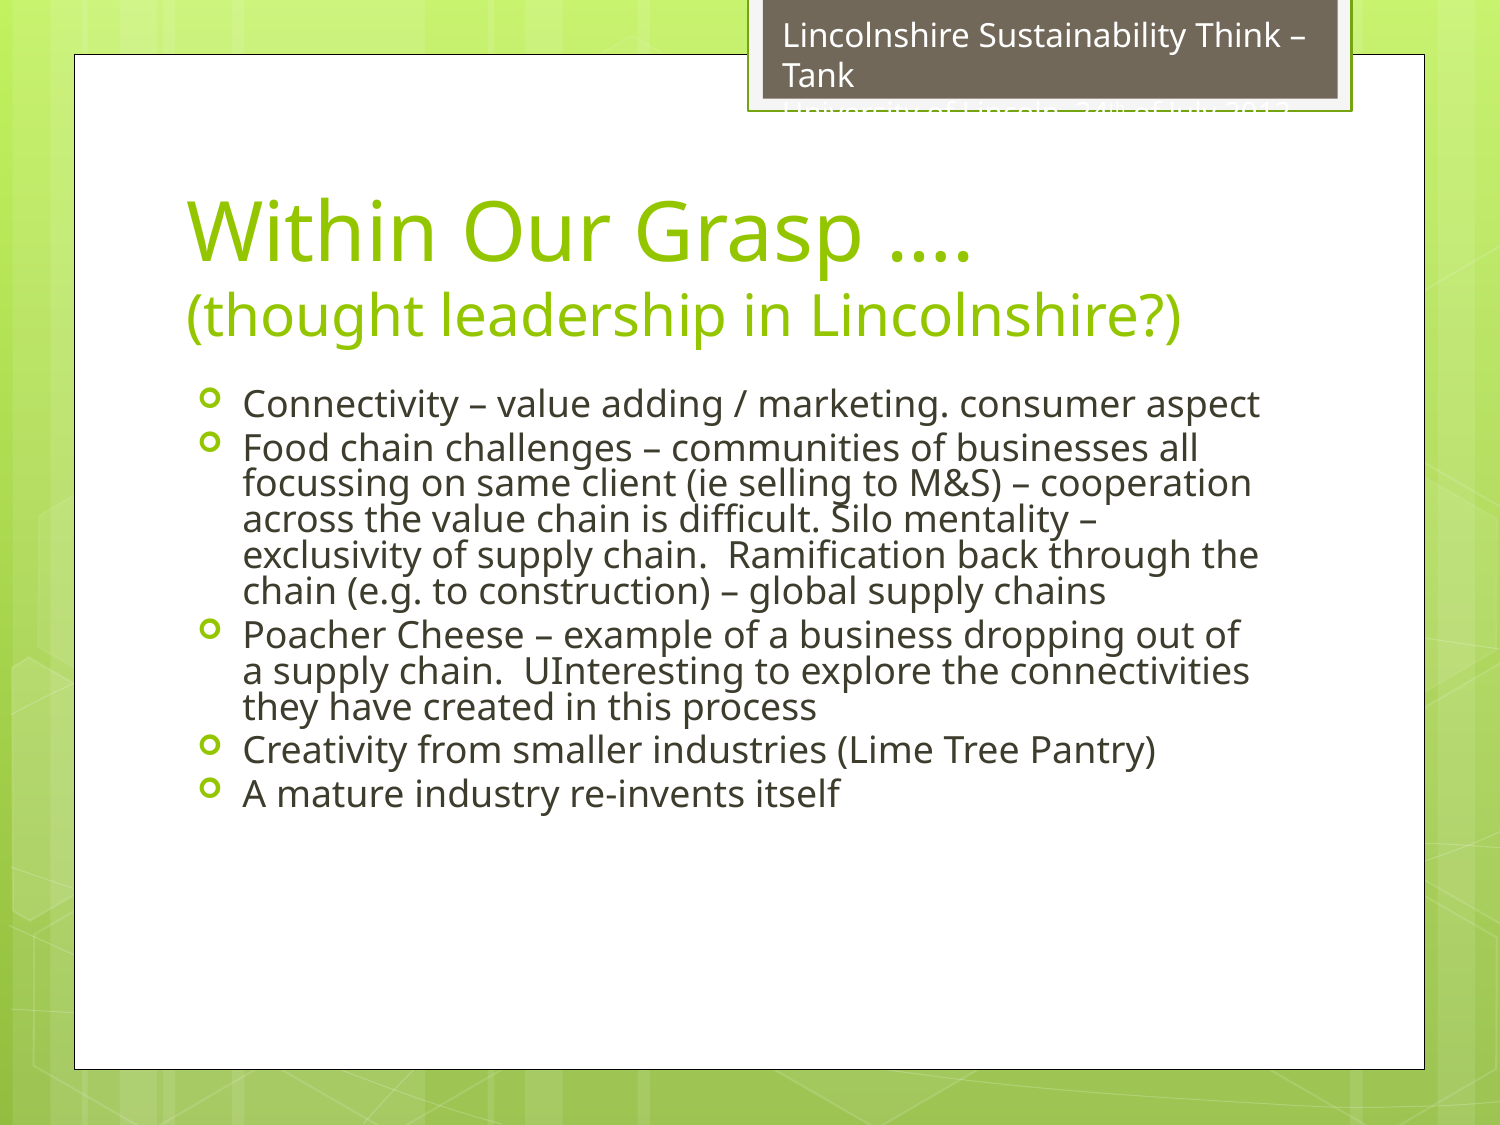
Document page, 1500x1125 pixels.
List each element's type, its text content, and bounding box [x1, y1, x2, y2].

list Connectivity – value adding / marketing. consumer aspect Food chain challenges – communities of businesses all focussing on same client (ie selling to M&S) – cooperation across the value chain is difficult. Silo mentality – exclusivity of supply chain. Ramification back through the chain (e.g. to construction) – global supply chains Poacher Cheese – example of a business dropping out of a supply chain. UInteresting to explore the connectivities they have created in this process Creativity from smaller industries (Lime Tree Pantry) A mature industry re-invents itself [170, 380, 1284, 957]
title Within Our Grasp …. (thought leadership in Lincolnshire?) [170, 168, 1324, 357]
